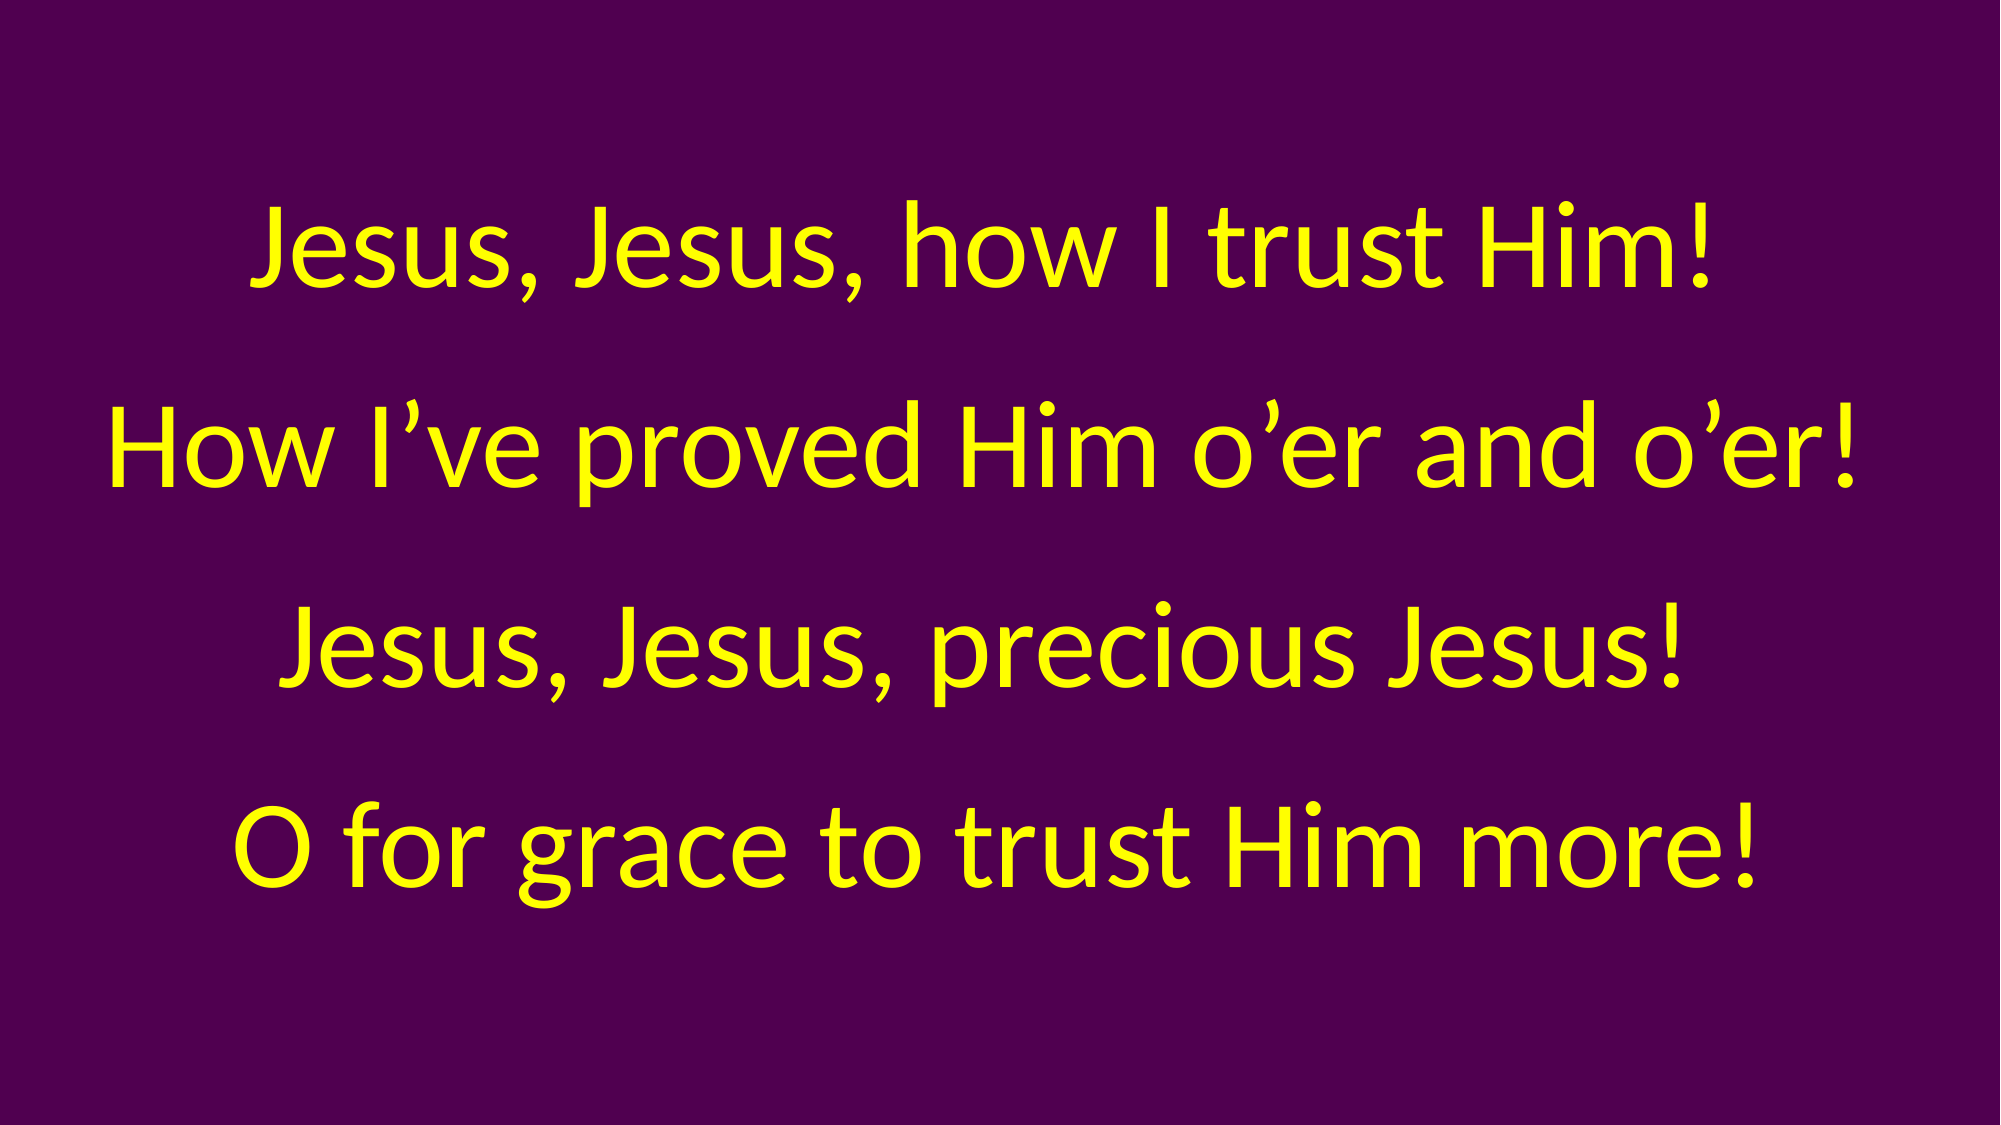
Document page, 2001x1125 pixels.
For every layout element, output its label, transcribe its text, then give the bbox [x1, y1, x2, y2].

text_box Jesus, Jesus, how I trust Him! How I’ve proved Him o’er and o’er! Jesus, Jesus, precious Jesus! O for grace to trust Him more! [0, 155, 2000, 921]
